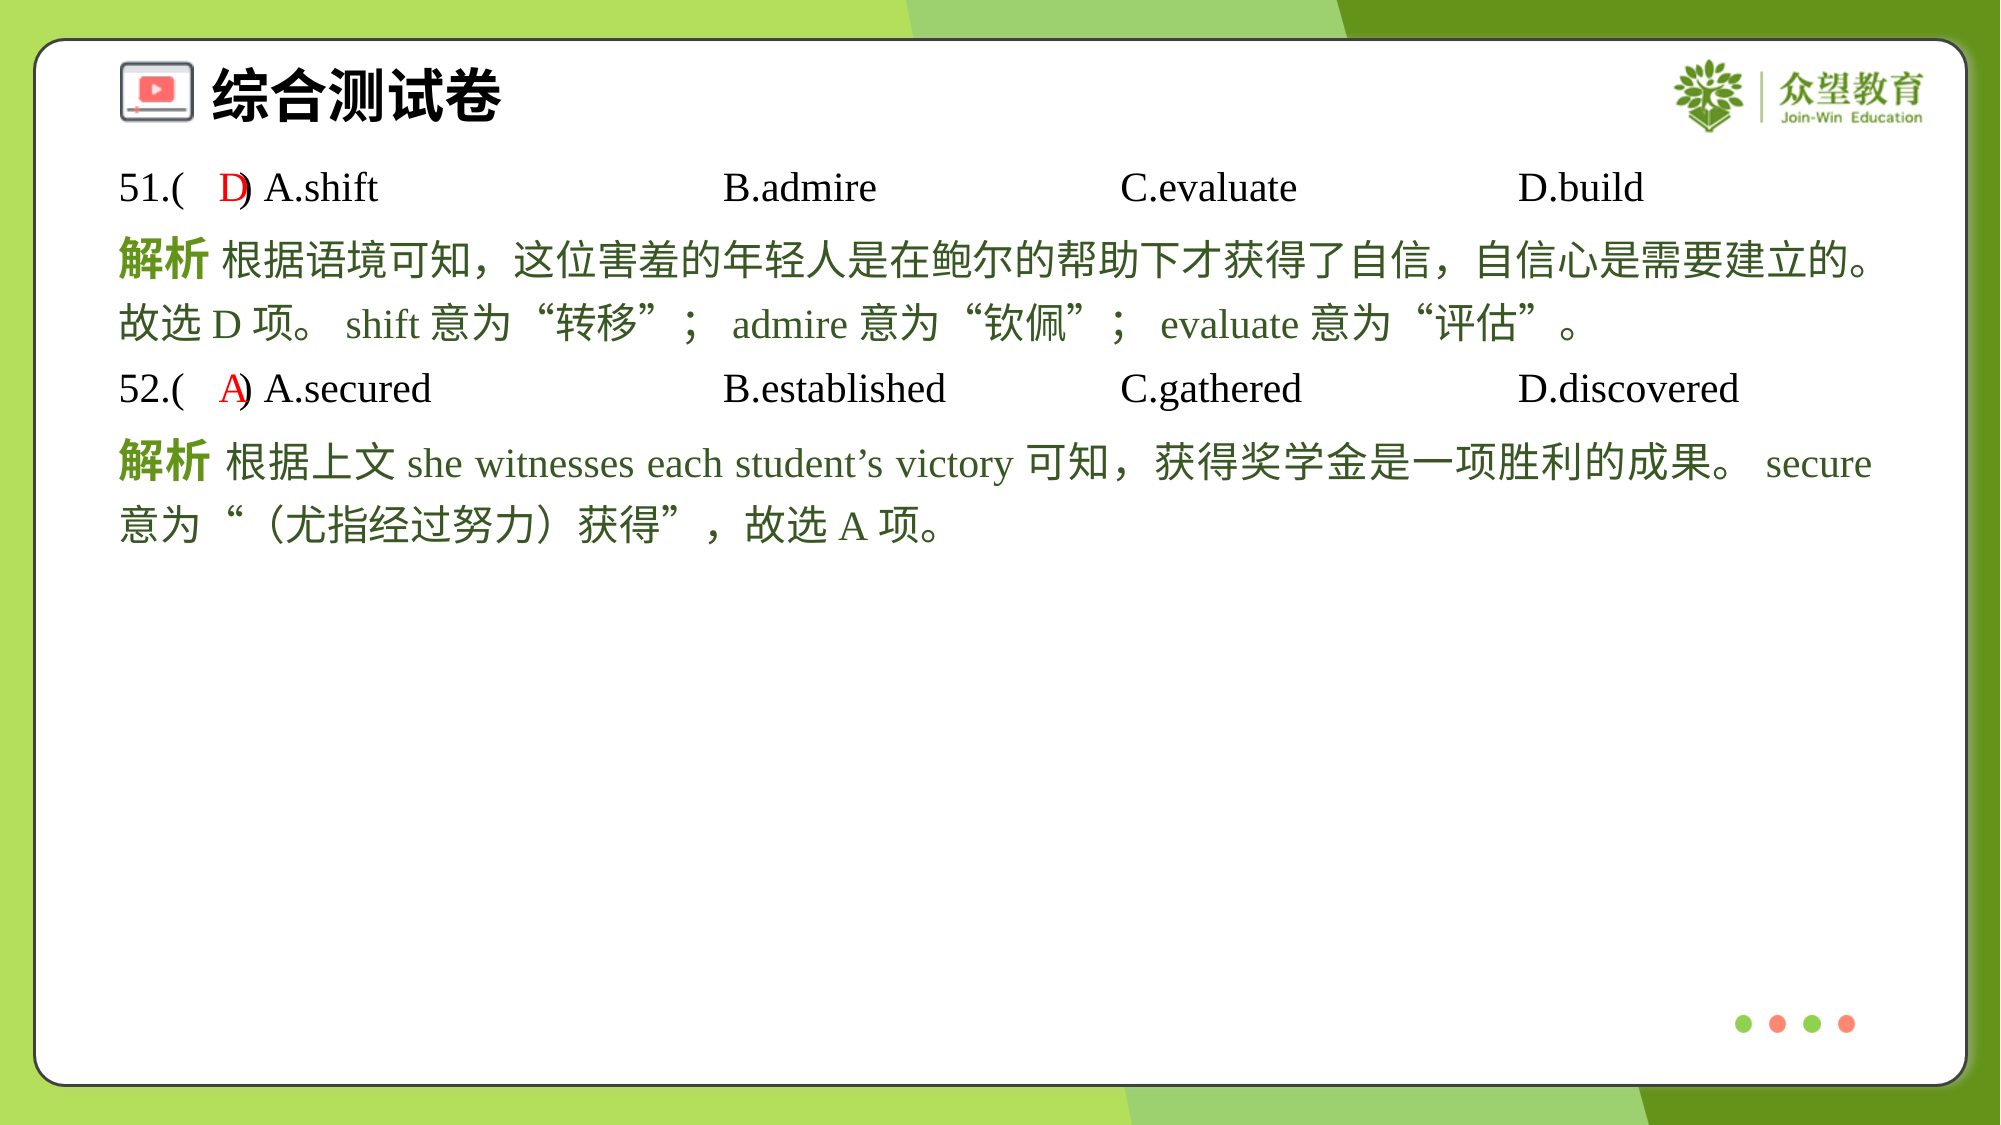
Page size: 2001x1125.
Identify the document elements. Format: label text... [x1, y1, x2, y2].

text_box 51.( ) A.shift B.admire C.evaluate D.build [254, 146, 1883, 204]
text_box 52.( ) A.secured B.established C.gathered D.discovered [254, 348, 1883, 406]
text_box 解析 根据语境可知，这位害羞的年轻人是在鲍尔的帮助下才获得了自信，自信心是需要建立的。故选D项。shift意为“转移”；admire意为“钦佩”；evaluate意为“评估”。 [118, 215, 1883, 343]
text_box 解析 根据上文she witnesses each student’s victory可知，获得奖学金是一项胜利的成果。secure意为“（尤指经过努力）获得”，故选A项。 [118, 417, 1883, 545]
text_box 52.( ) A.secured B.established C.gathered D.discovered [118, 348, 213, 406]
picture [0, 0, 2000, 1125]
text_box 51.( ) A.shift B.admire C.evaluate D.build [118, 146, 213, 204]
text_box D [213, 146, 254, 205]
text_box A [213, 348, 254, 406]
